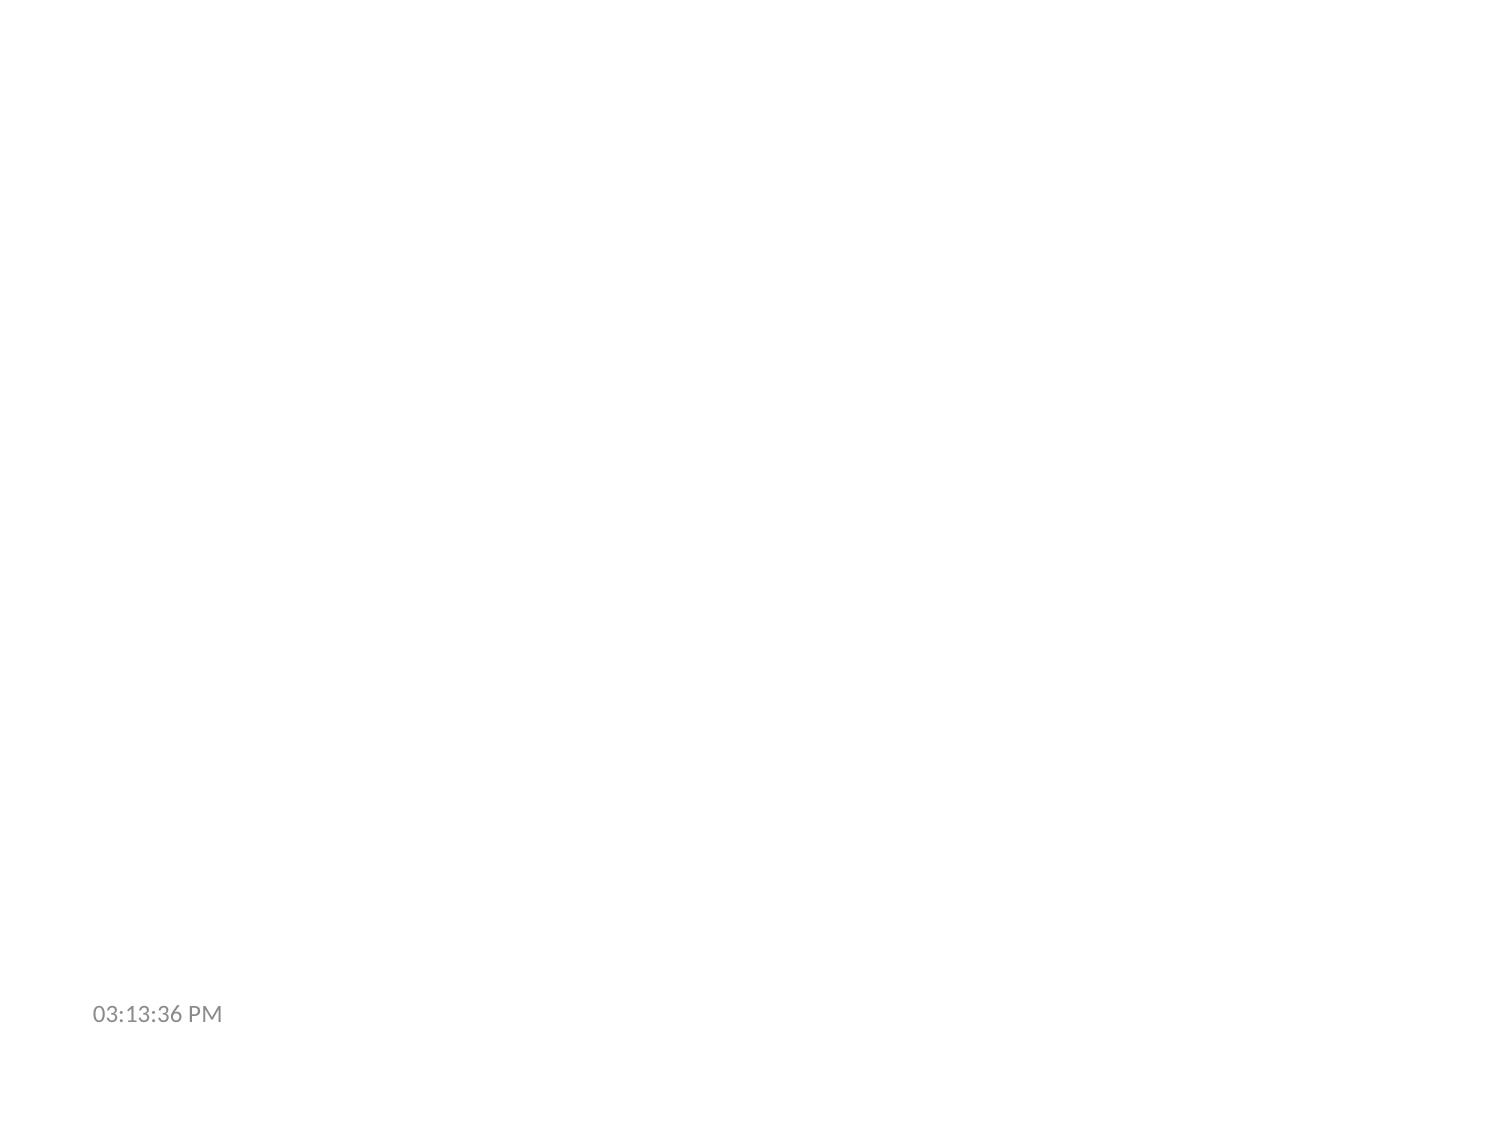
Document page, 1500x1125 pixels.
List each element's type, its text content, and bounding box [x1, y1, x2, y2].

text_box 3:35:09 PM [77, 982, 428, 1043]
